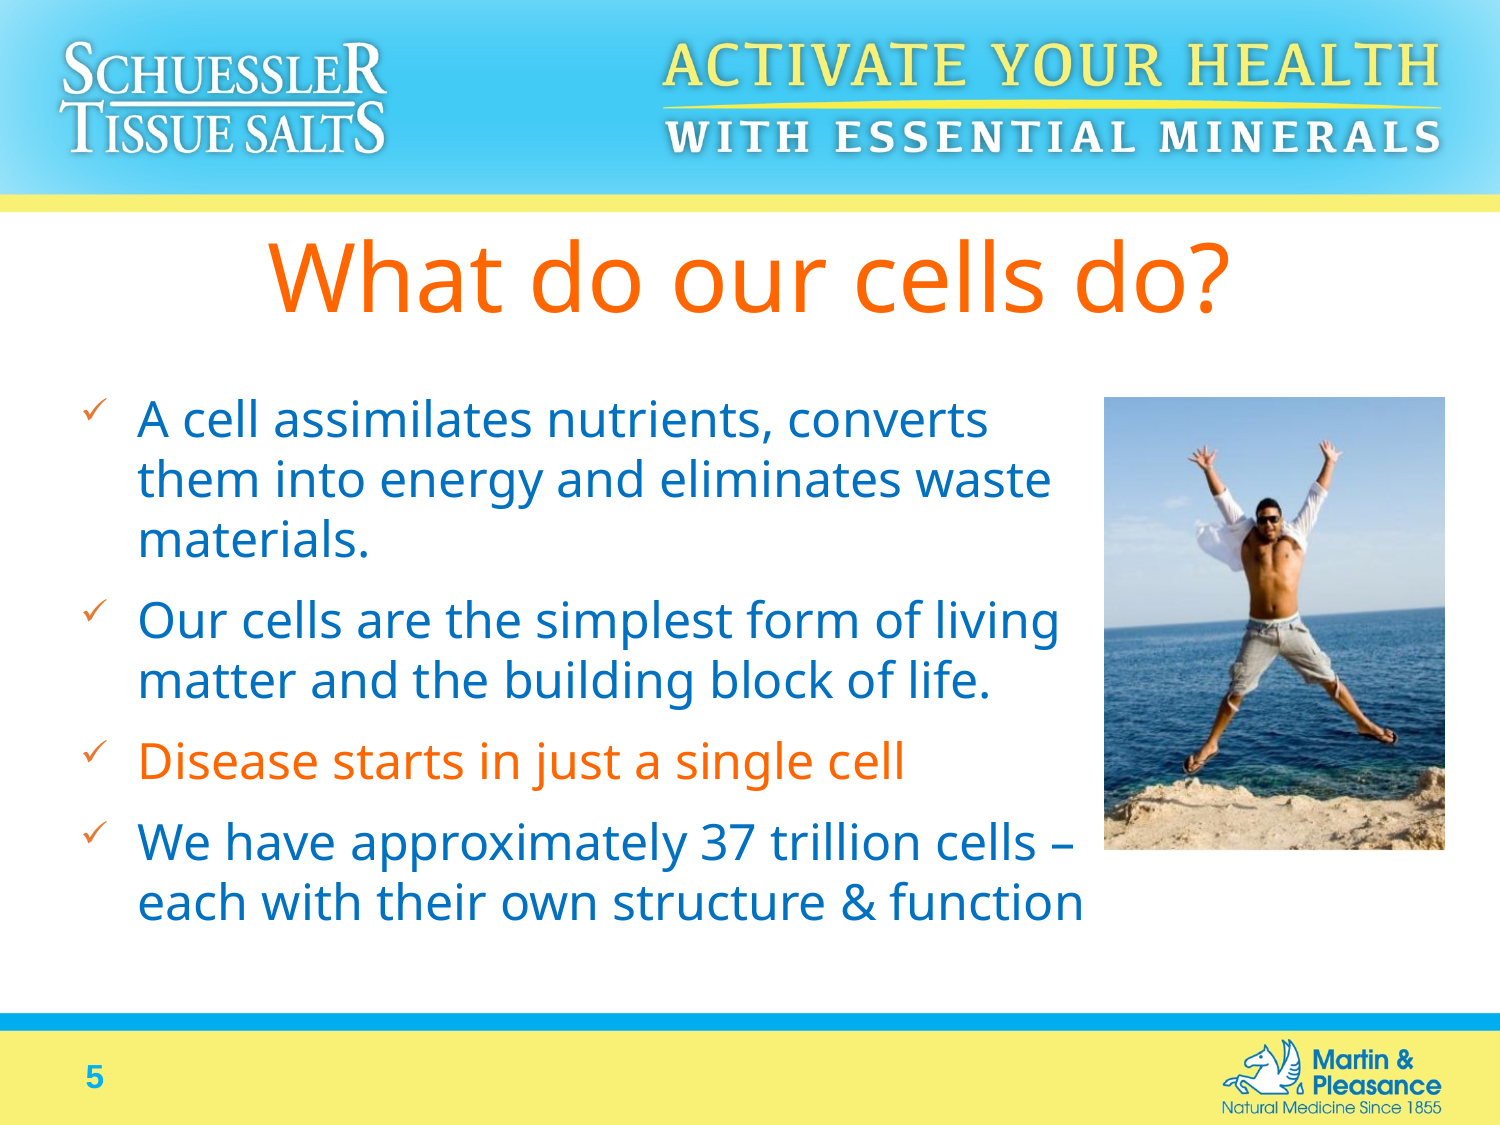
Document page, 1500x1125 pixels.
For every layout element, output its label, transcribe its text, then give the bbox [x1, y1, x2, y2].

title What do our cells do? [89, 209, 1410, 351]
slide_number 5 [33, 1047, 113, 1104]
picture [0, 0, 1500, 1013]
list A cell assimilates nutrients, converts them into energy and eliminates waste materials. Our cells are the simplest form of living matter and the building block of life. Disease starts in just a single cell We have approximately 37 trillion cells – each with their own structure & function [72, 379, 1112, 953]
picture [0, 1031, 1500, 1125]
